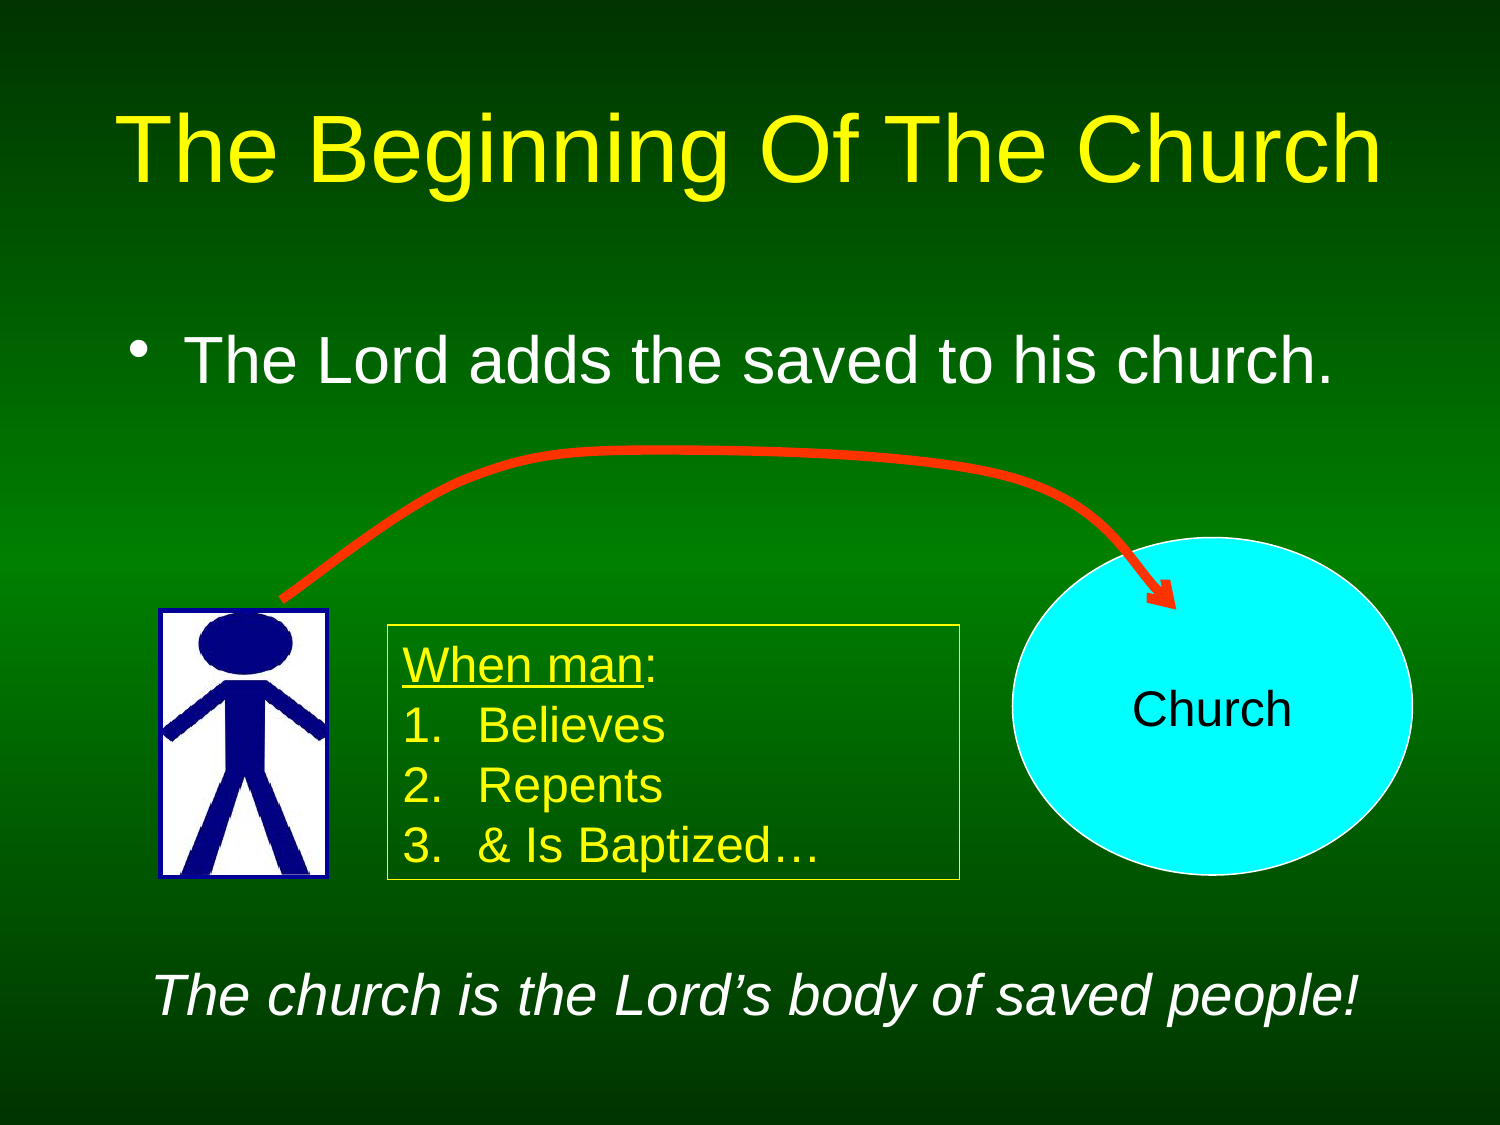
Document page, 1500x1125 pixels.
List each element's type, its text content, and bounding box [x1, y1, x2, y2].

title The Beginning Of The Church [37, 50, 1463, 238]
text_box [280, 449, 1177, 610]
text_box The church is the Lord’s body of saved people! [112, 950, 1400, 1035]
list The Lord adds the saved to his church. [112, 324, 1450, 463]
text_box When man: Believes Repents & Is Baptized… [387, 624, 960, 880]
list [162, 612, 326, 876]
text_box Church [1012, 537, 1413, 876]
